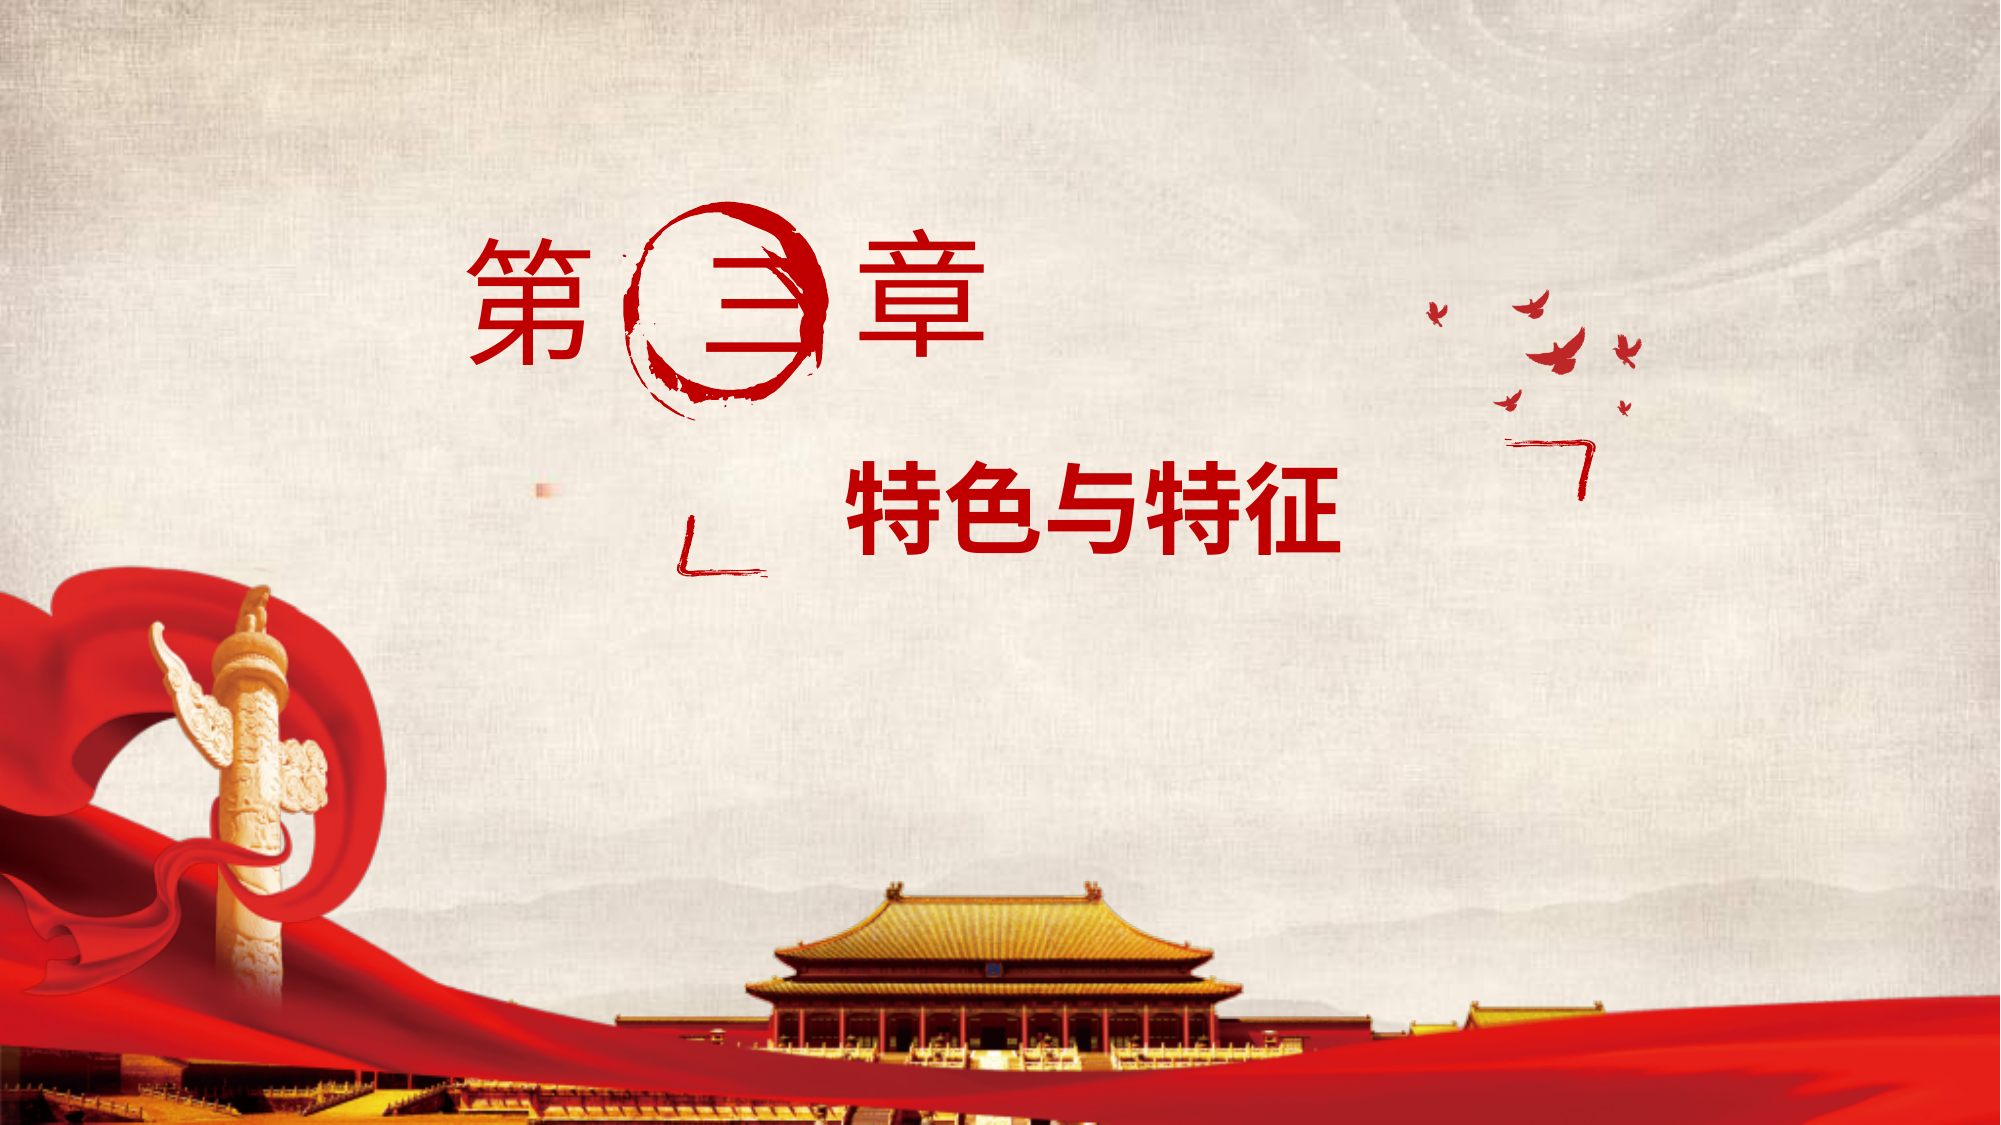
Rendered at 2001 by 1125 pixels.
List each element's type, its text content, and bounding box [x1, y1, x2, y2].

text_box 第 [445, 209, 622, 391]
text_box 章 [838, 201, 1021, 399]
picture [0, 0, 2000, 1125]
text_box 特色与特征 [828, 438, 1440, 552]
text_box [677, 515, 767, 577]
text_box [622, 201, 829, 421]
text_box [1577, 460, 1592, 502]
